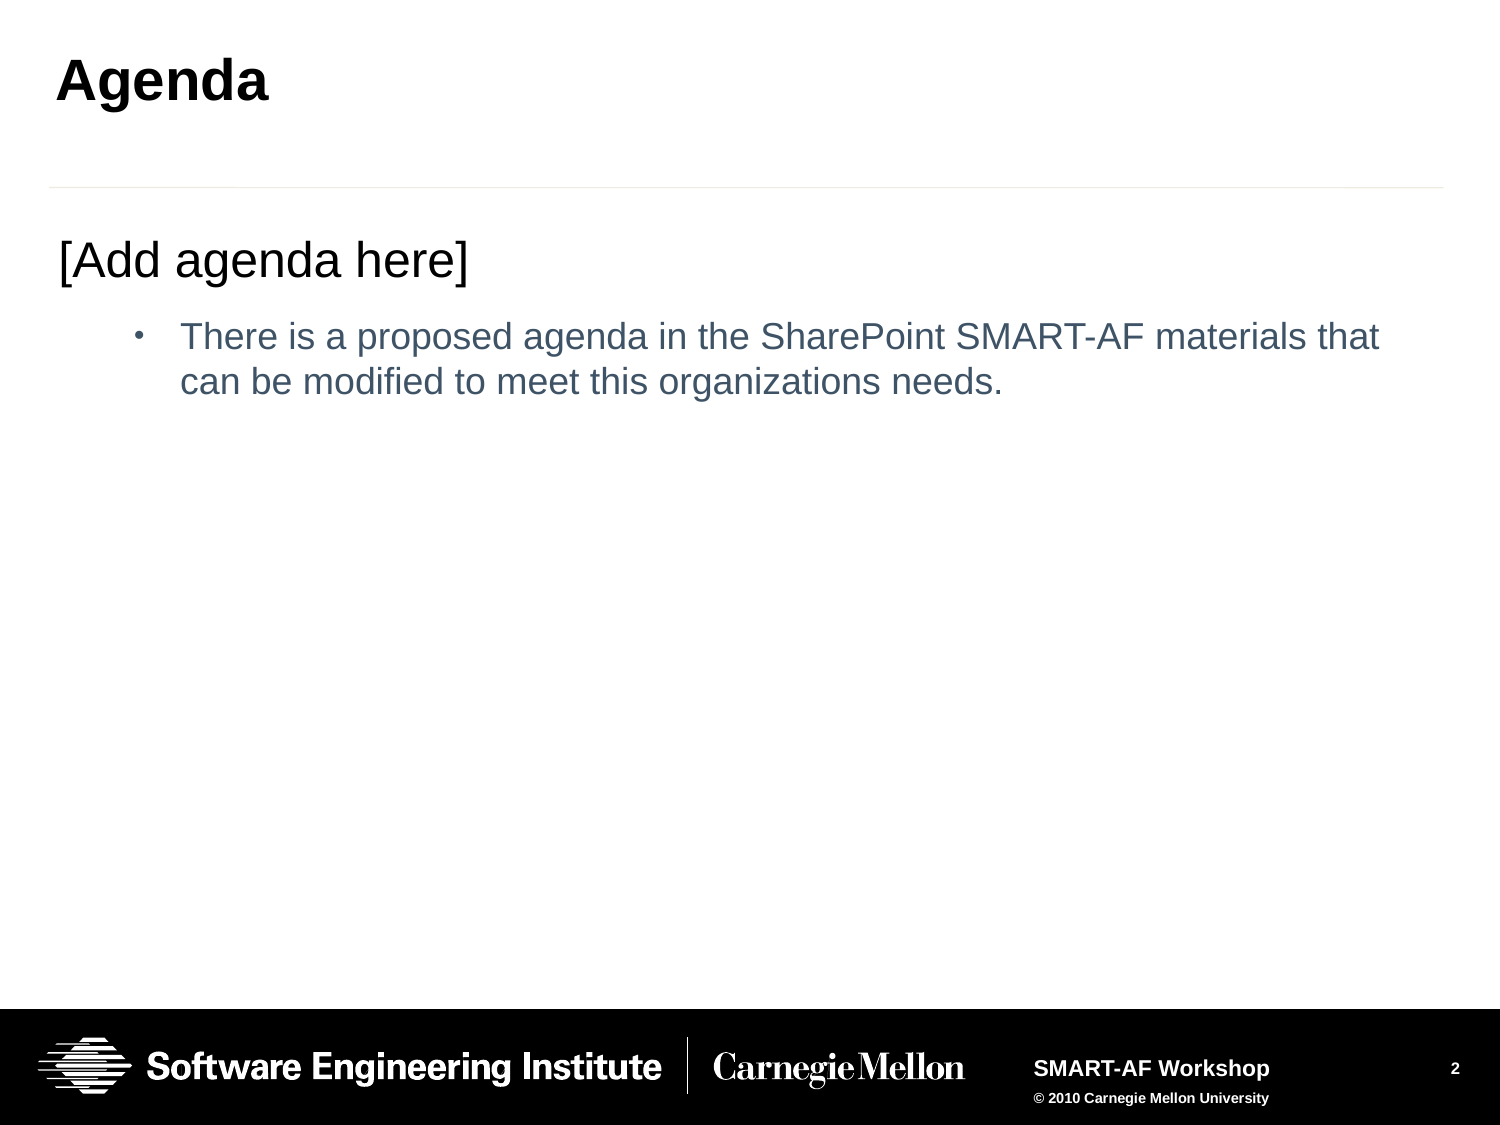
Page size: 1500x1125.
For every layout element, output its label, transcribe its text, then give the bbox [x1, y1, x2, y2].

list [Add agenda here] There is a proposed agenda in the SharePoint SMART-AF materials that can be modified to meet this organizations needs. [58, 227, 1438, 956]
title Agenda [55, 49, 1451, 114]
